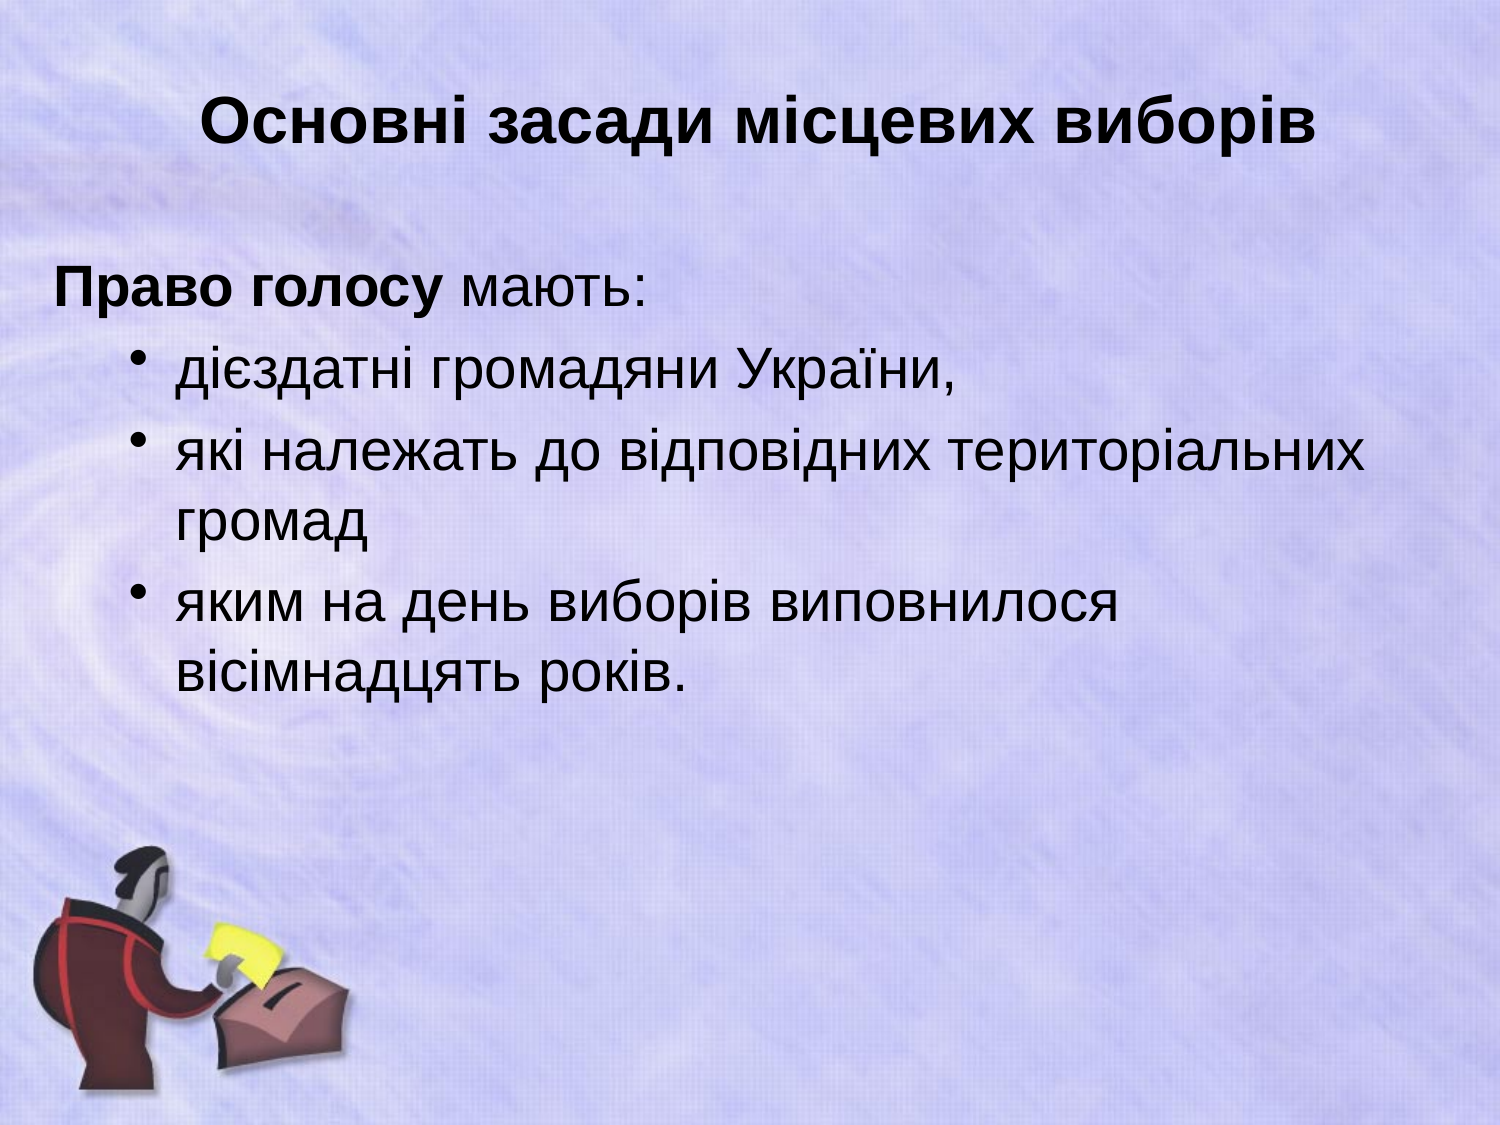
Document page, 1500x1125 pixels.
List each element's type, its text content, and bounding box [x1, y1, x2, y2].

list Право голосу мають: дієздатні громадяни України, які належать до відповідних територіальних громад яким на день виборів виповнилося вісімнадцять років. [38, 168, 1480, 942]
title Основні засади місцевих виборів [38, 44, 1480, 165]
picture [0, 0, 1500, 1125]
